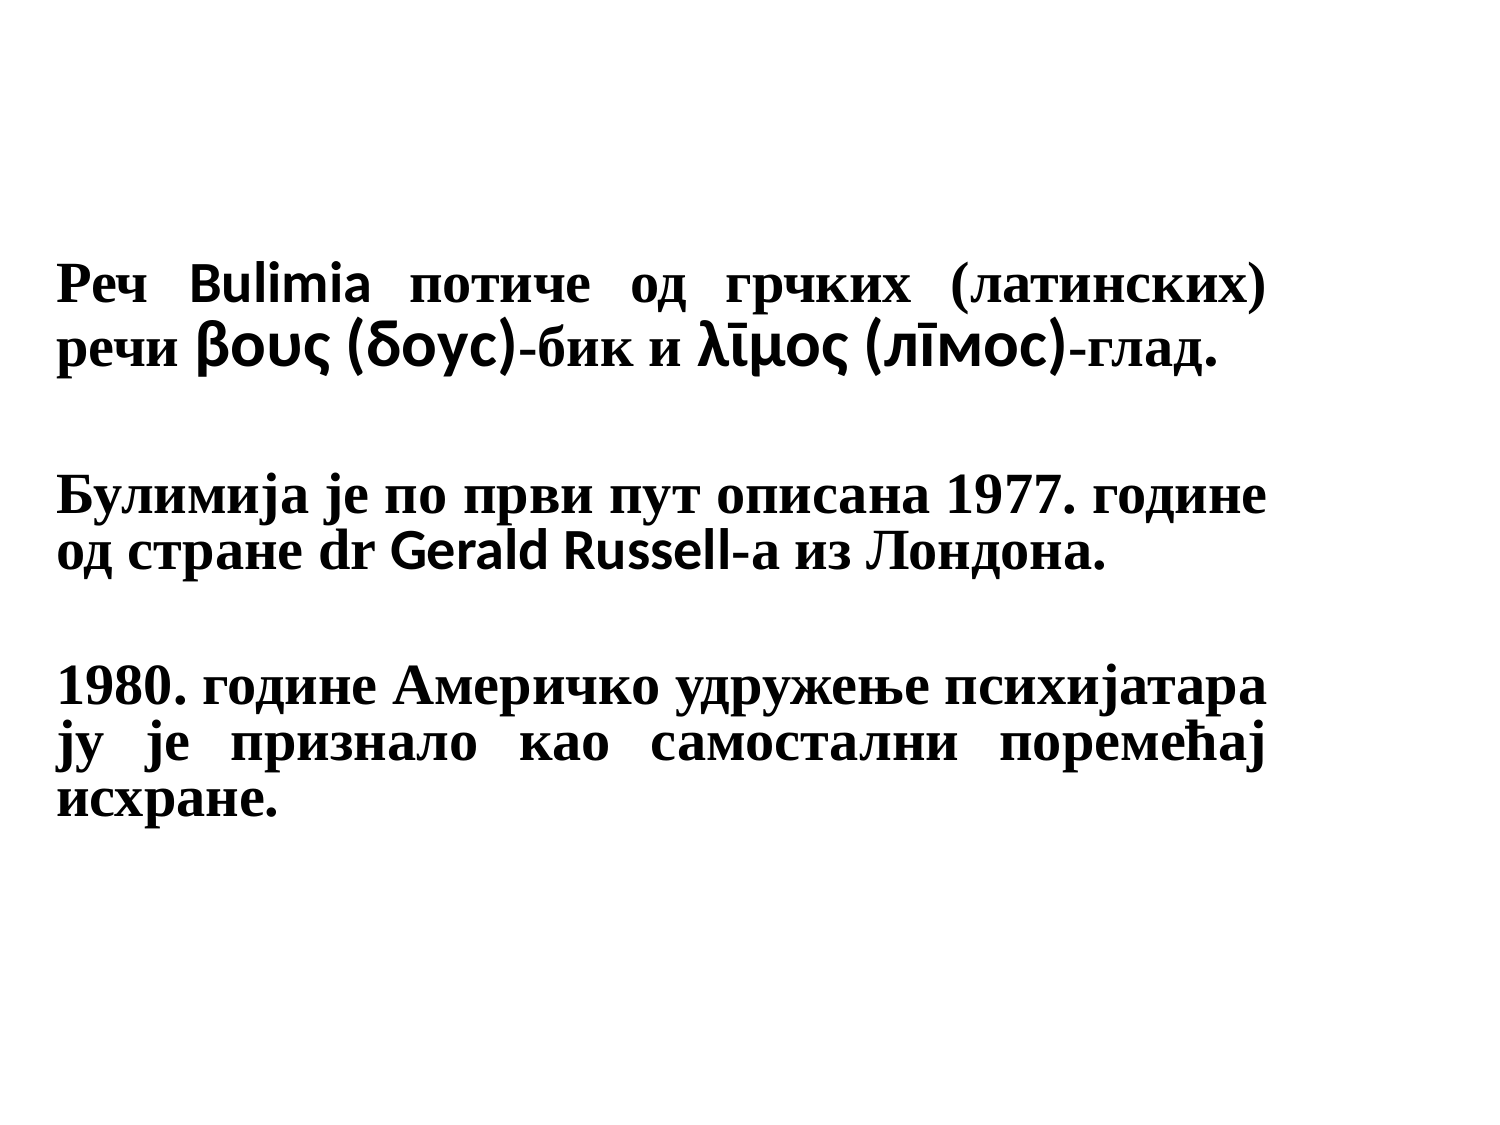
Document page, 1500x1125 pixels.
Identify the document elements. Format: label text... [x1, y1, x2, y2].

list Реч Bulimia потиче од грчких (латинских) речи βους (боус)-бик и λῑμος (лīмос)-глад. Булимија је по први пут описана 1977. године од стране dr Gerald Russell-а из Лондона. 1980. године Америчко удружење психијатара ју је признало као самостални поремећај исхране. [41, 160, 1283, 836]
